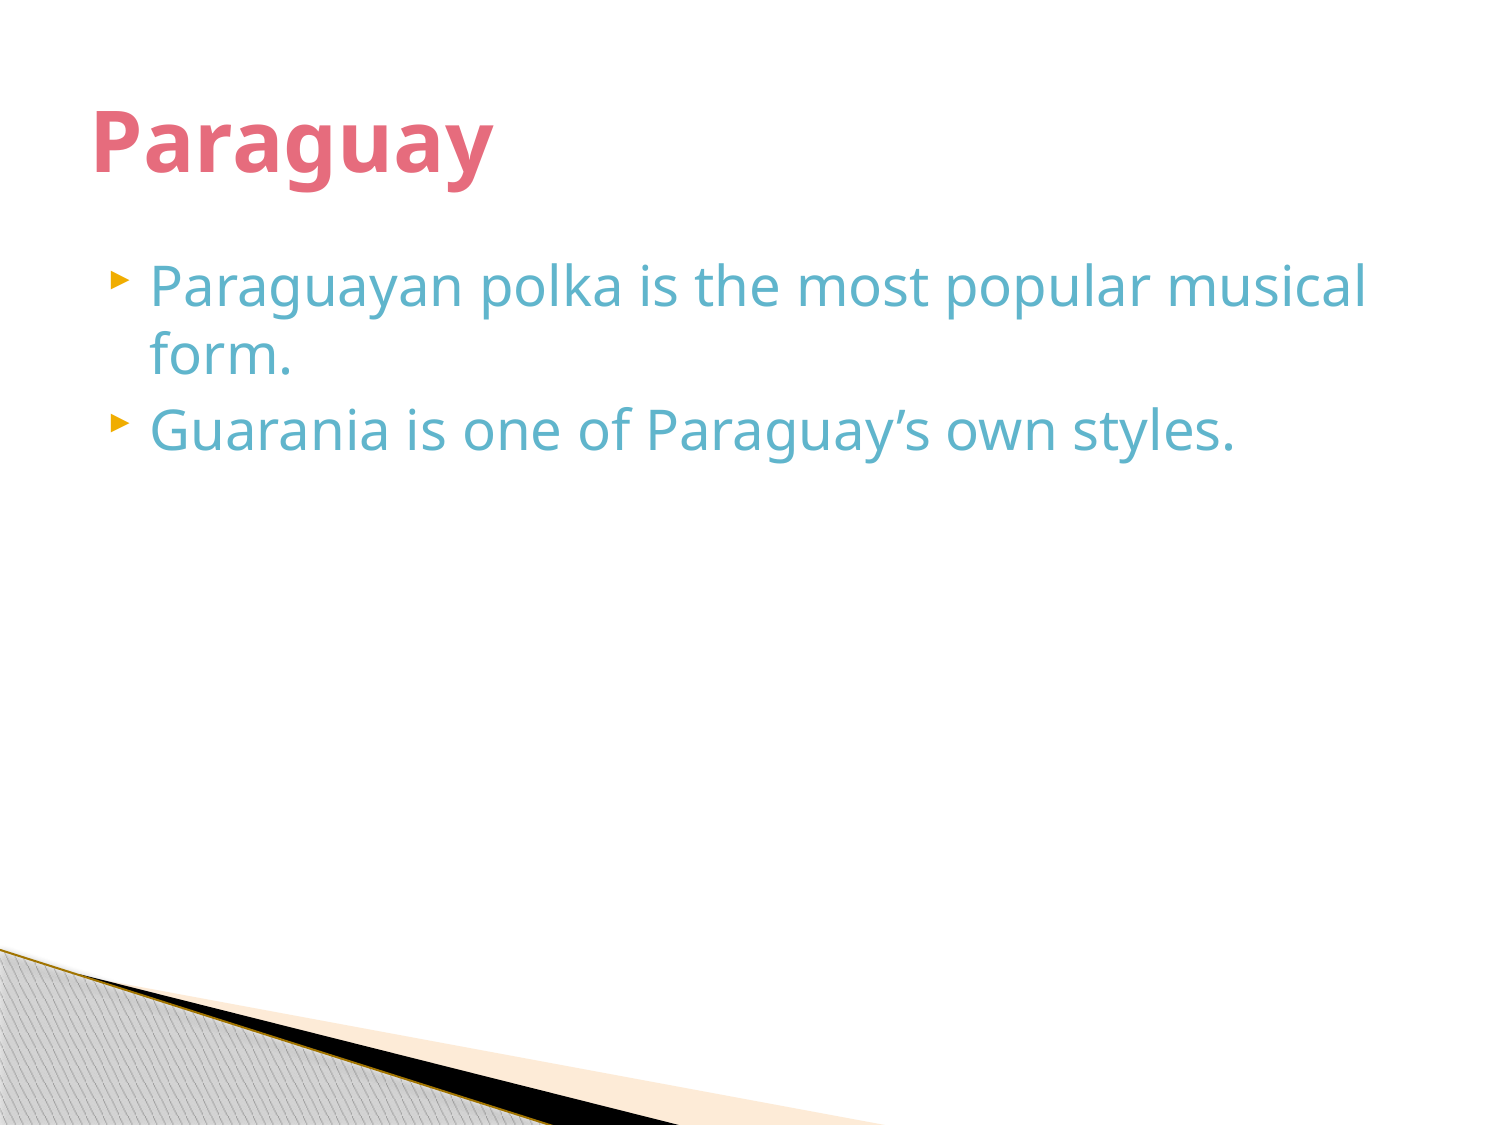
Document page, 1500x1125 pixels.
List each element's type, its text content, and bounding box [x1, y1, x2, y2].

title Paraguay [75, 45, 1425, 233]
list Paraguayan polka is the most popular musical form. Guarania is one of Paraguay’s own styles. [75, 243, 1425, 986]
